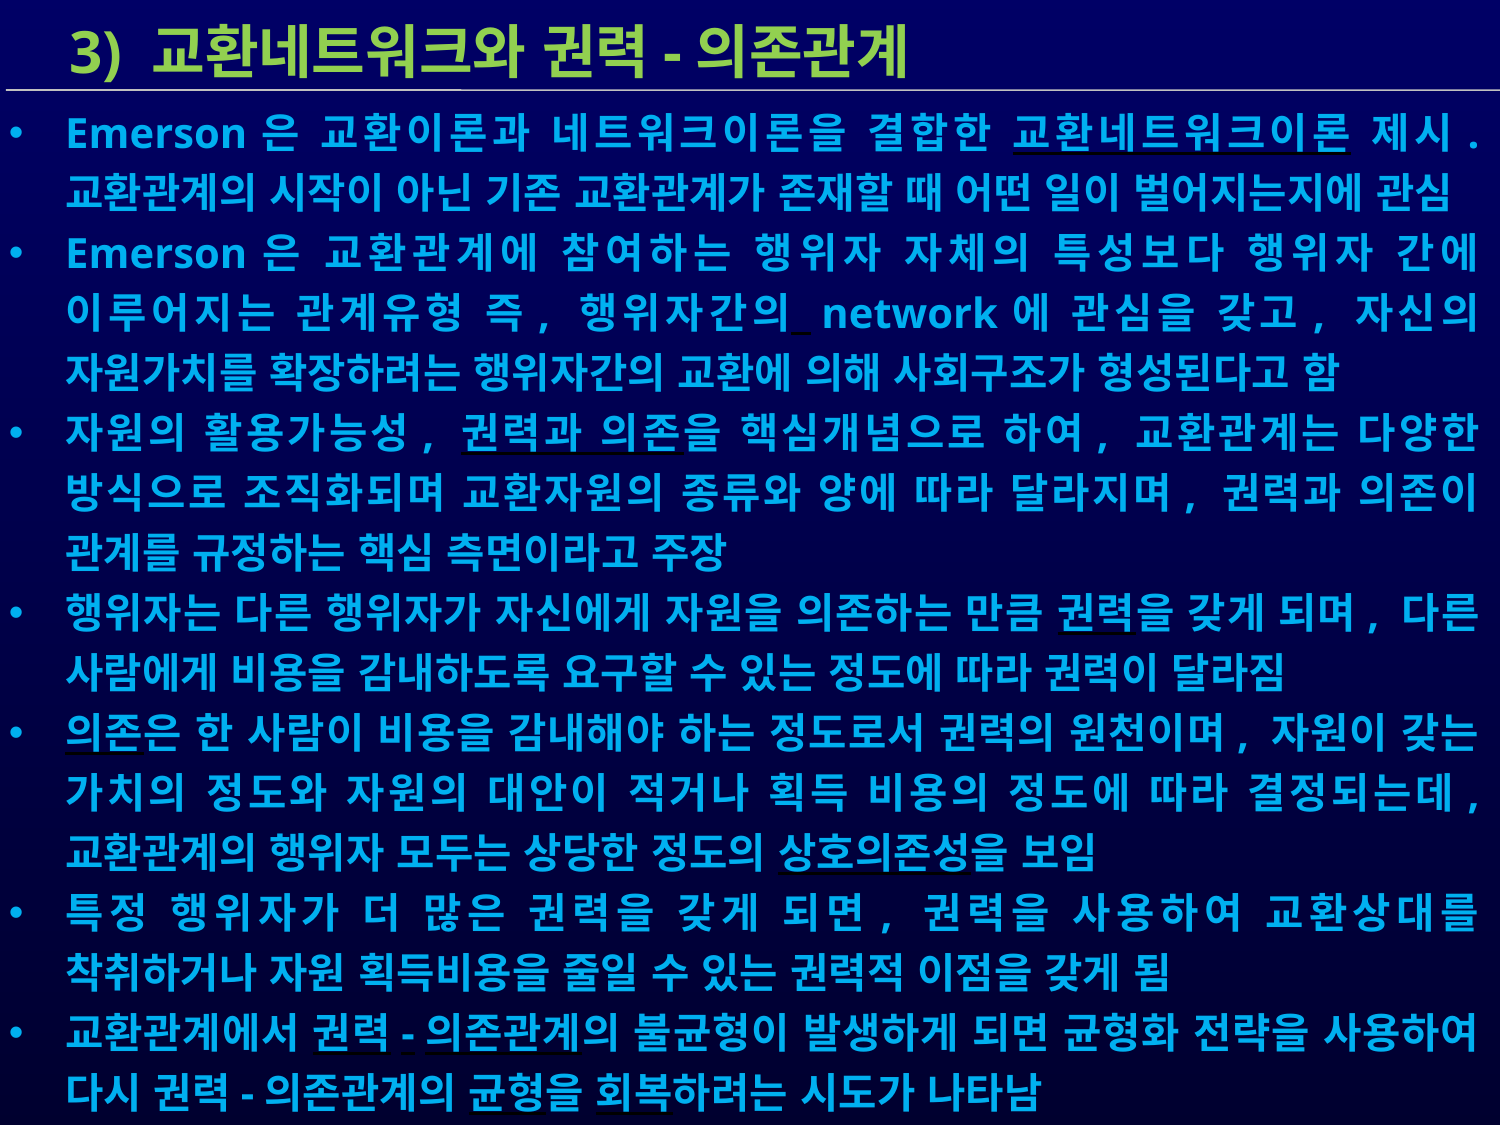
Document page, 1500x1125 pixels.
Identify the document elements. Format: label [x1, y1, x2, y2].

text_box [0, 6, 1500, 1125]
